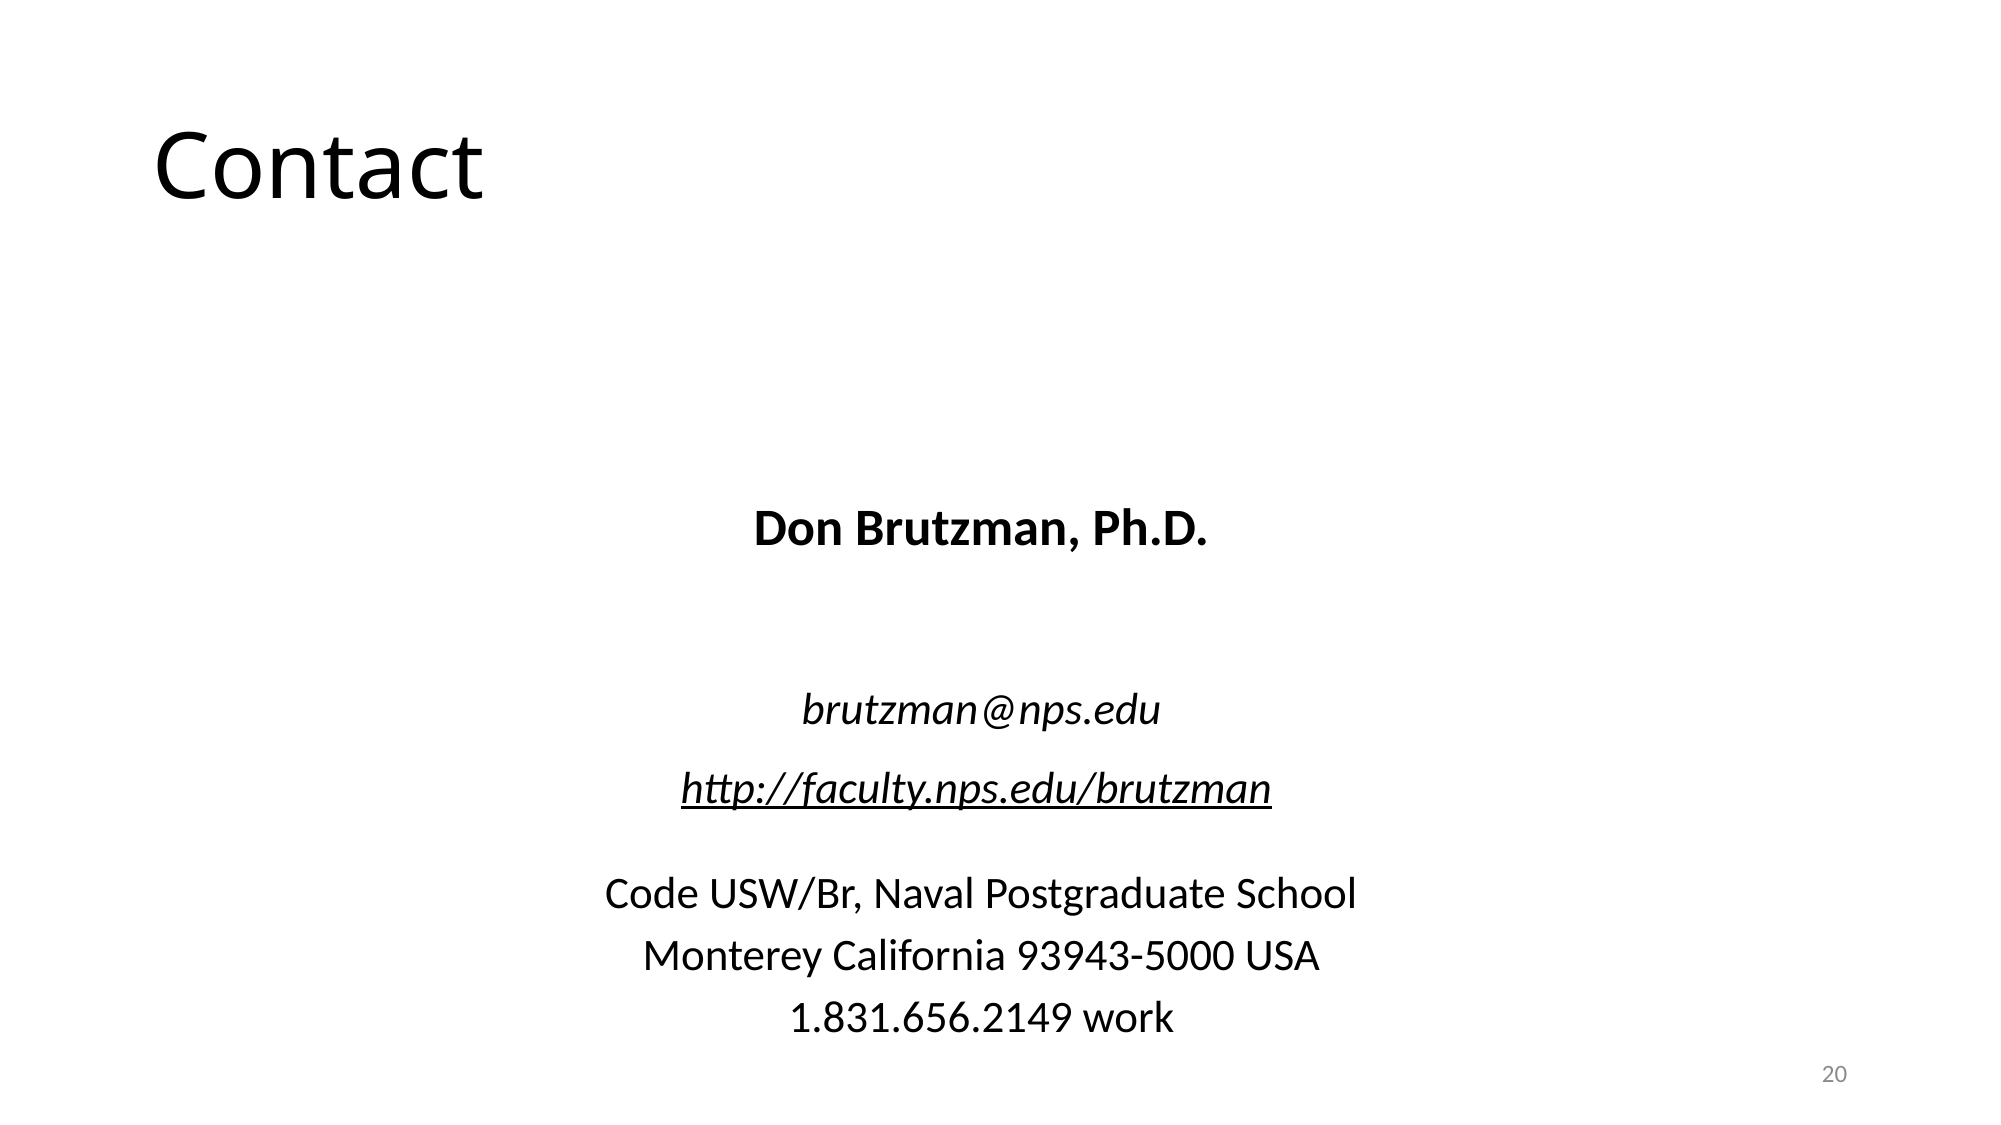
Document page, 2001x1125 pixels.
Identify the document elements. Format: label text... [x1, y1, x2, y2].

list Don Brutzman, Ph.D. brutzman@nps.edu http://faculty.nps.edu/brutzman Code USW/Br, Naval Postgraduate School Monterey California 93943-5000 USA 1.831.656.2149 work [385, 347, 1579, 1057]
title Contact [137, 59, 1863, 278]
slide_number 20 [1412, 1042, 1863, 1103]
